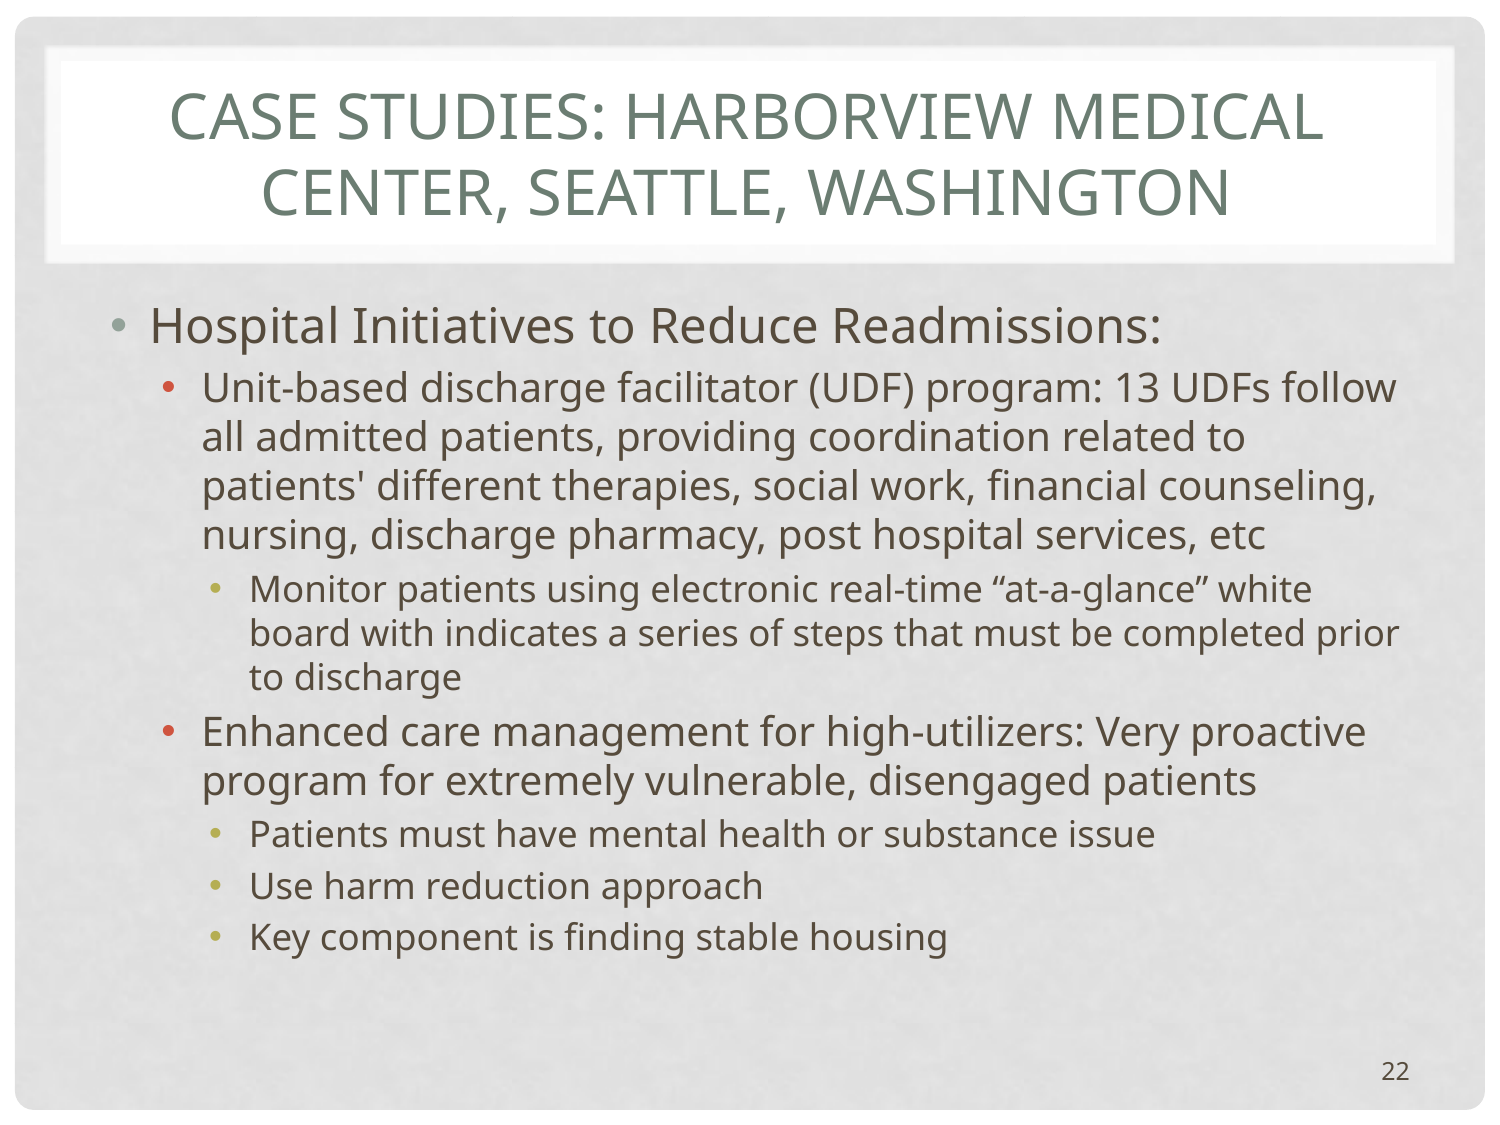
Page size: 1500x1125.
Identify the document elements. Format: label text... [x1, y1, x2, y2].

list Hospital Initiatives to Reduce Readmissions: Unit-based discharge facilitator (UDF) program: 13 UDFs follow all admitted patients, providing coordination related to patients' different therapies, social work, financial counseling, nursing, discharge pharmacy, post hospital services, etc Monitor patients using electronic real-time “at-a-glance” white board with indicates a series of steps that must be completed prior to discharge Enhanced care management for high-utilizers: Very proactive program for extremely vulnerable, disengaged patients Patients must have mental health or substance issue Use harm reduction approach Key component is finding stable housing [75, 287, 1425, 1005]
slide_number 22 [1074, 1042, 1425, 1103]
title Case studies: Harborview Medical center, Seattle, Washington [69, 66, 1425, 238]
